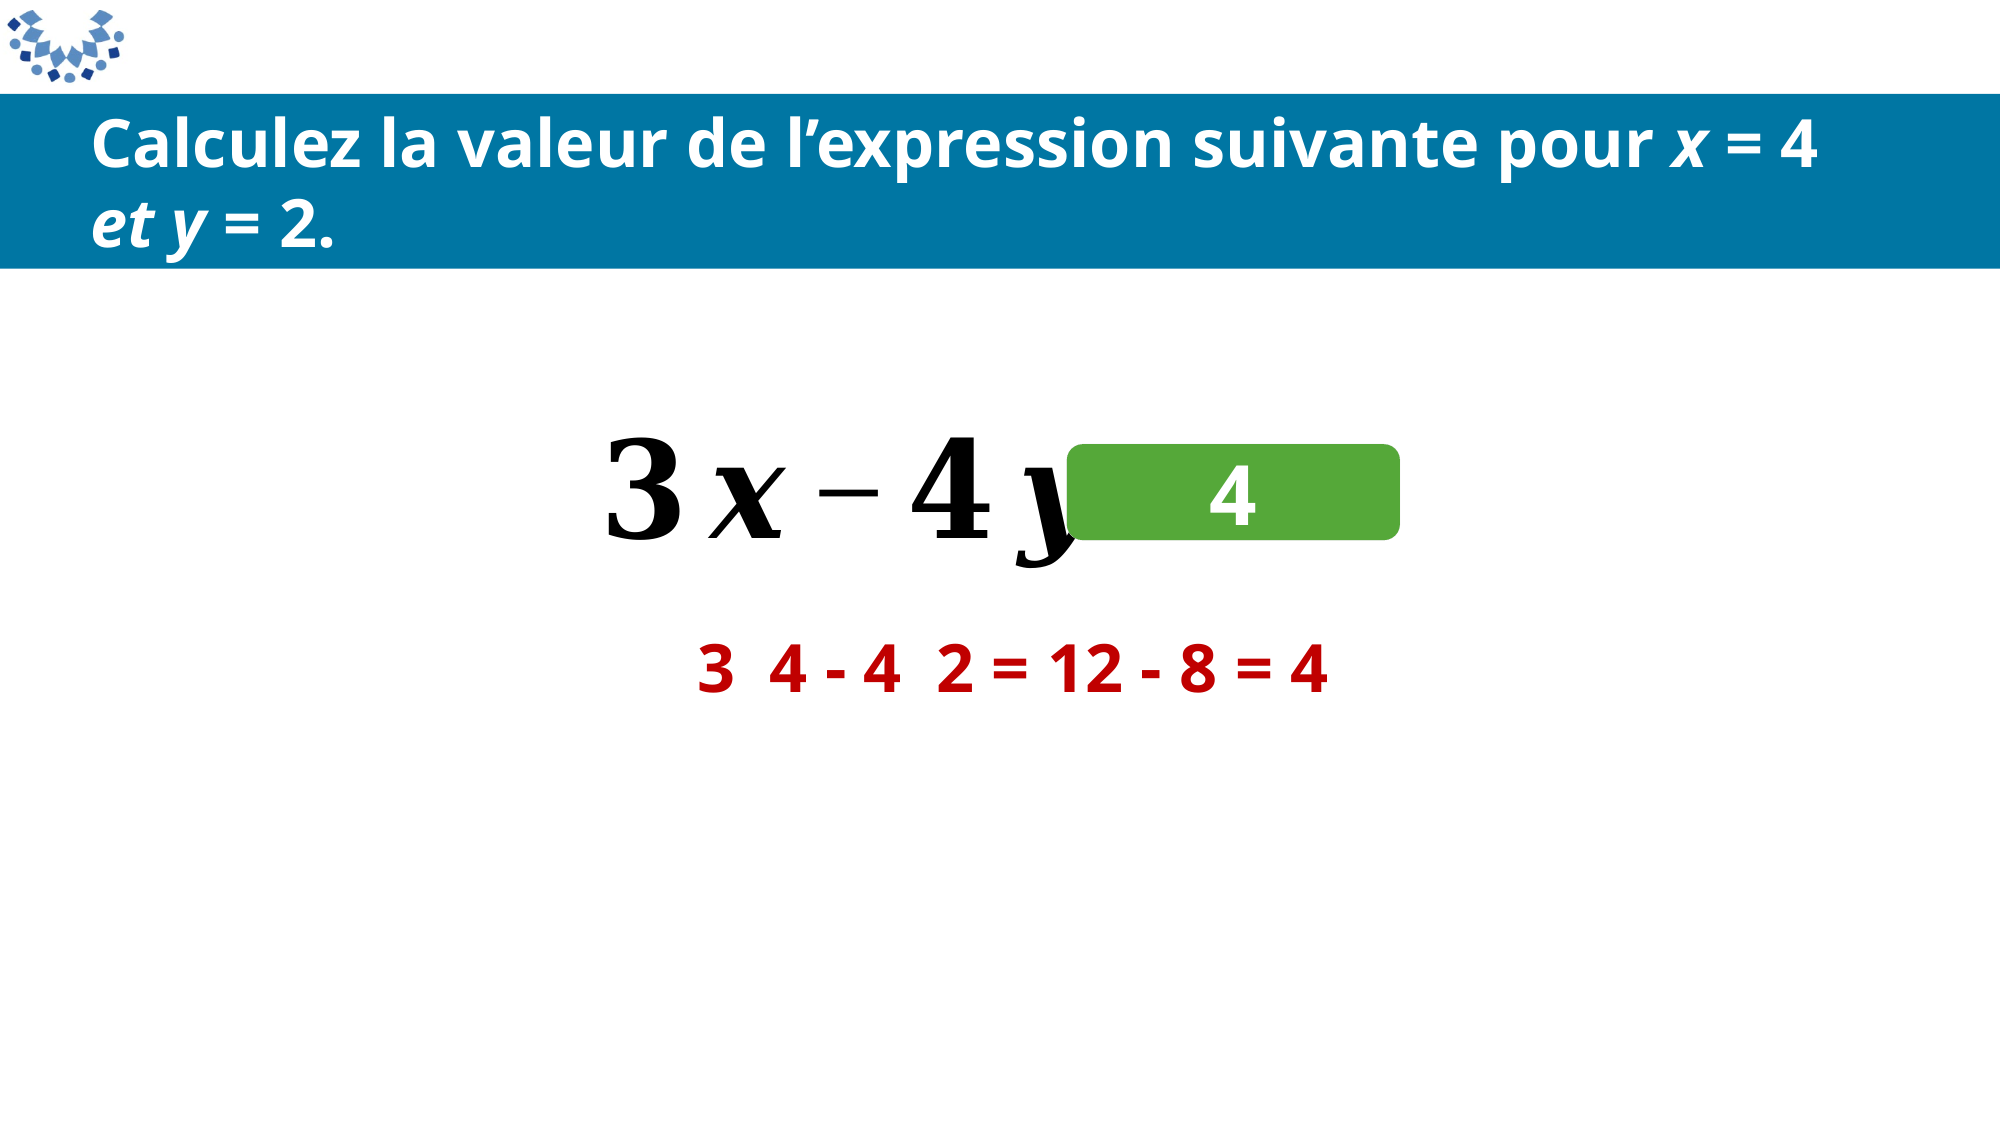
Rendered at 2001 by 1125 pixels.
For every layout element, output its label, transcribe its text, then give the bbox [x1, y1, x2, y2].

text_box Calculez la valeur de l’expression suivante pour x = 4 et y = 2. [0, 93, 2000, 269]
picture [0, 10, 129, 87]
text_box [599, 419, 1401, 572]
